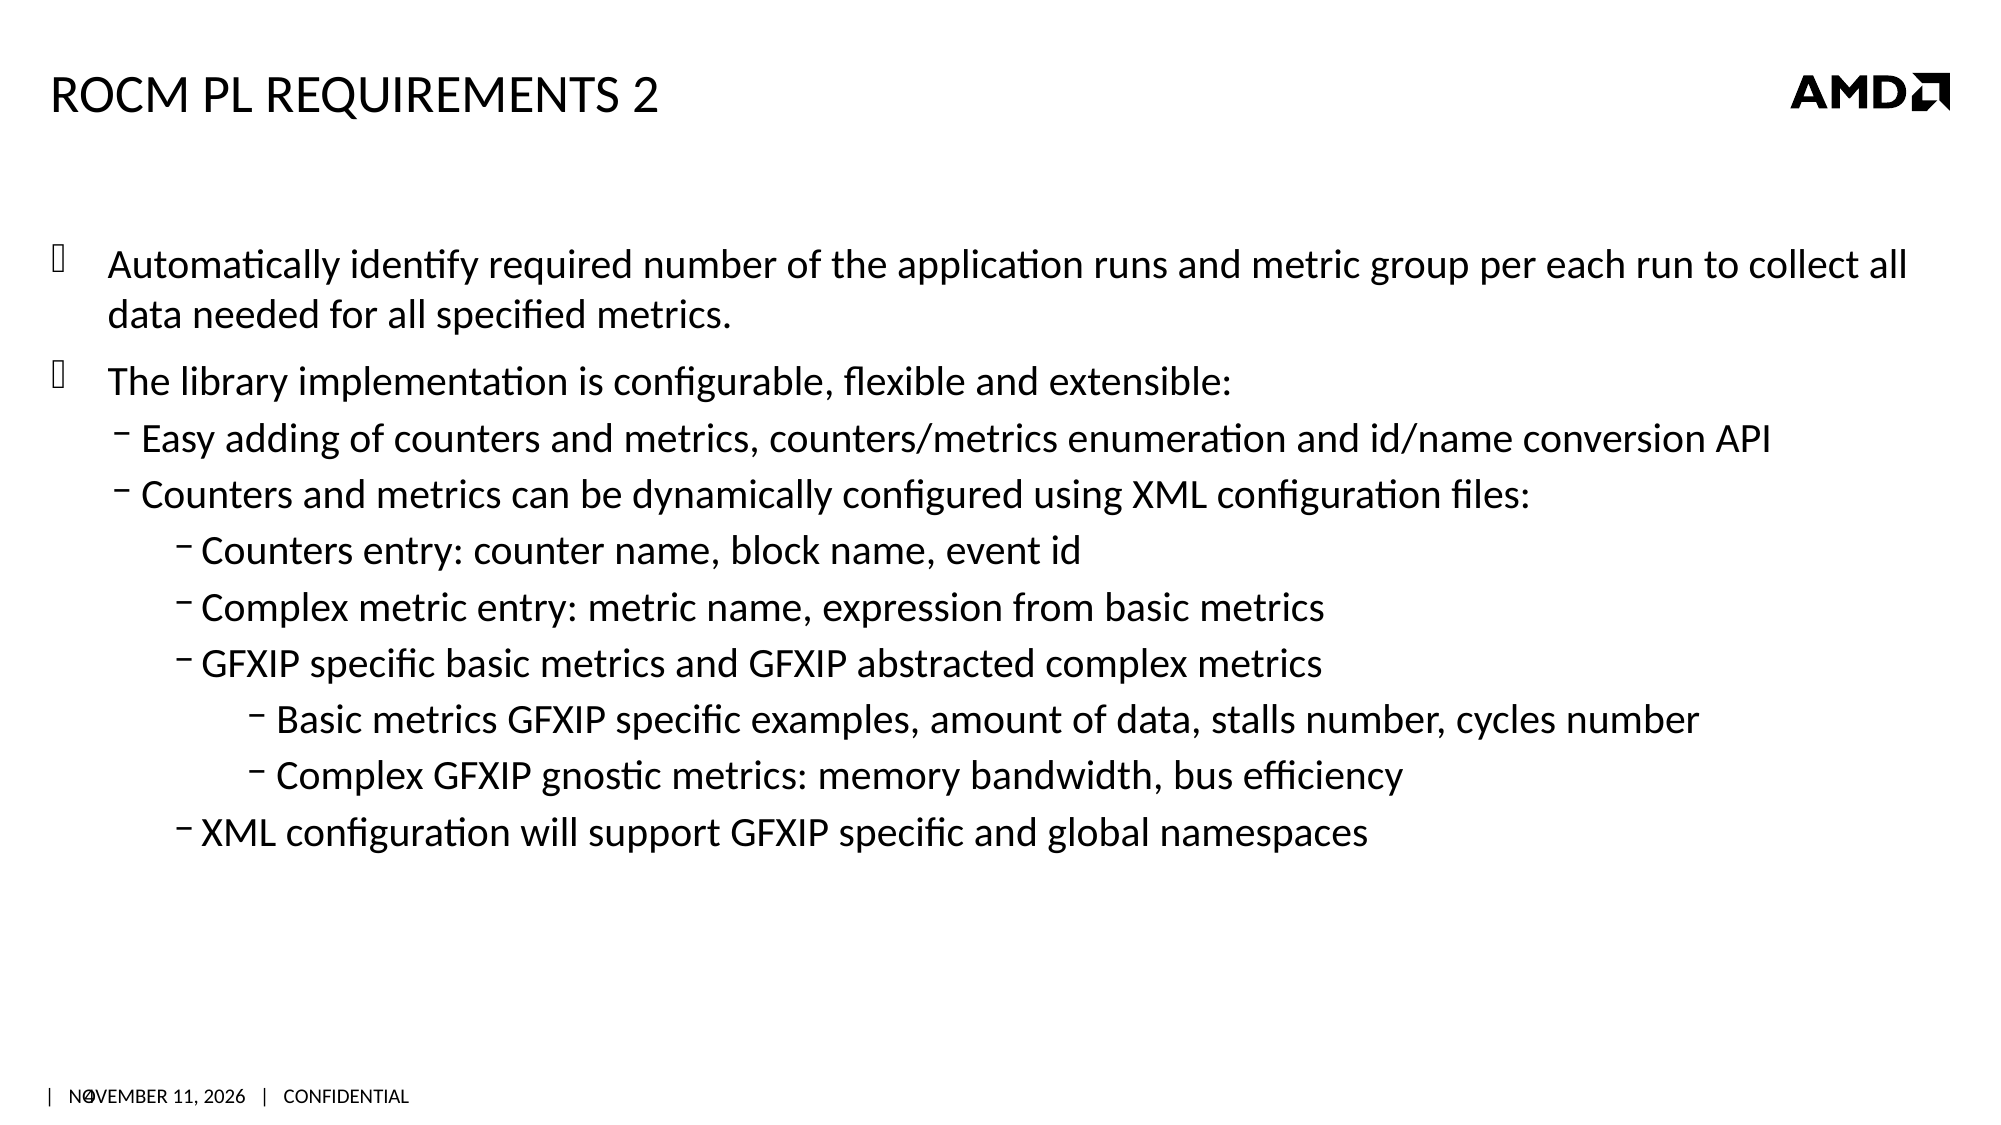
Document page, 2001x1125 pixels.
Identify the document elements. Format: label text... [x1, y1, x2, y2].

list Automatically identify required number of the application runs and metric group per each run to collect all data needed for all specified metrics. The library implementation is configurable, flexible and extensible: Easy adding of counters and metrics, counters/metrics enumeration and id/name conversion API Counters and metrics can be dynamically configured using XML configuration files: Counters entry: counter name, block name, event id Complex metric entry: metric name, expression from basic metrics GFXIP specific basic metrics and GFXIP abstracted complex metrics Basic metrics GFXIP specific examples, amount of data, stalls number, cycles number Complex GFXIP gnostic metrics: memory bandwidth, bus efficiency XML configuration will support GFXIP specific and global namespaces [51, 229, 1912, 1037]
title ROCm PL Requirements 2 [50, 45, 1761, 124]
